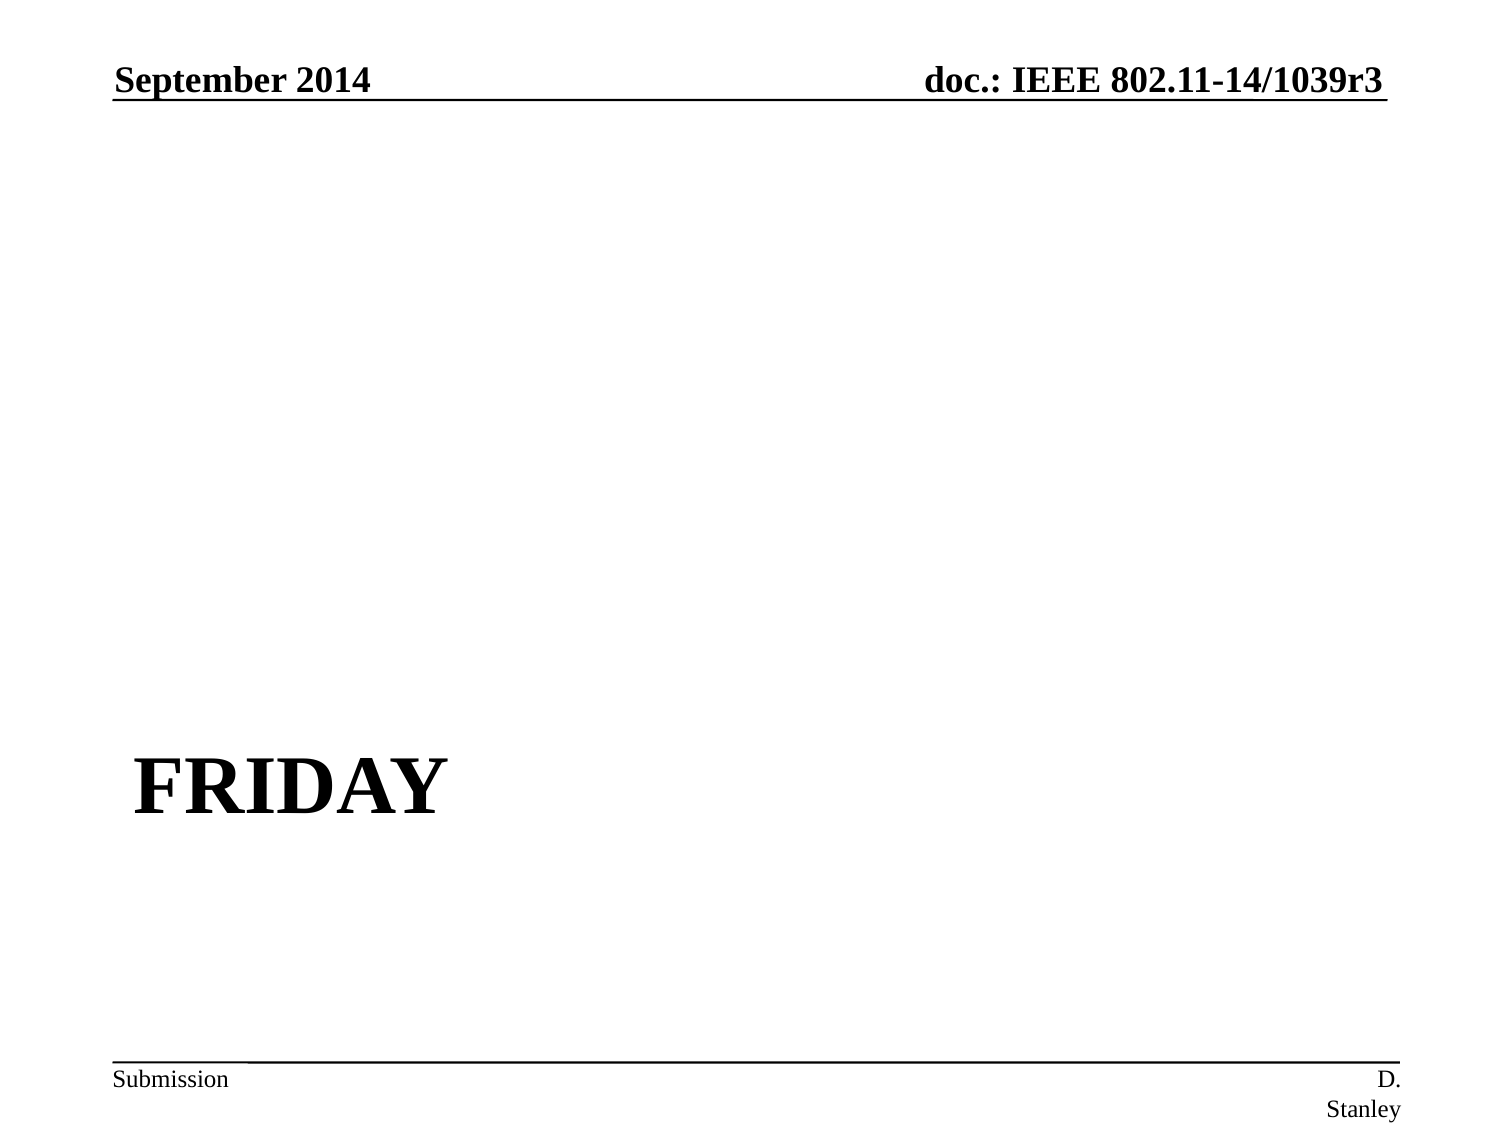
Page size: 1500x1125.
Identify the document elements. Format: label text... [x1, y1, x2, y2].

footer D. Stanley Aruba Networks [1324, 1061, 1402, 1093]
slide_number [114, 54, 374, 101]
title Friday [118, 722, 1394, 947]
